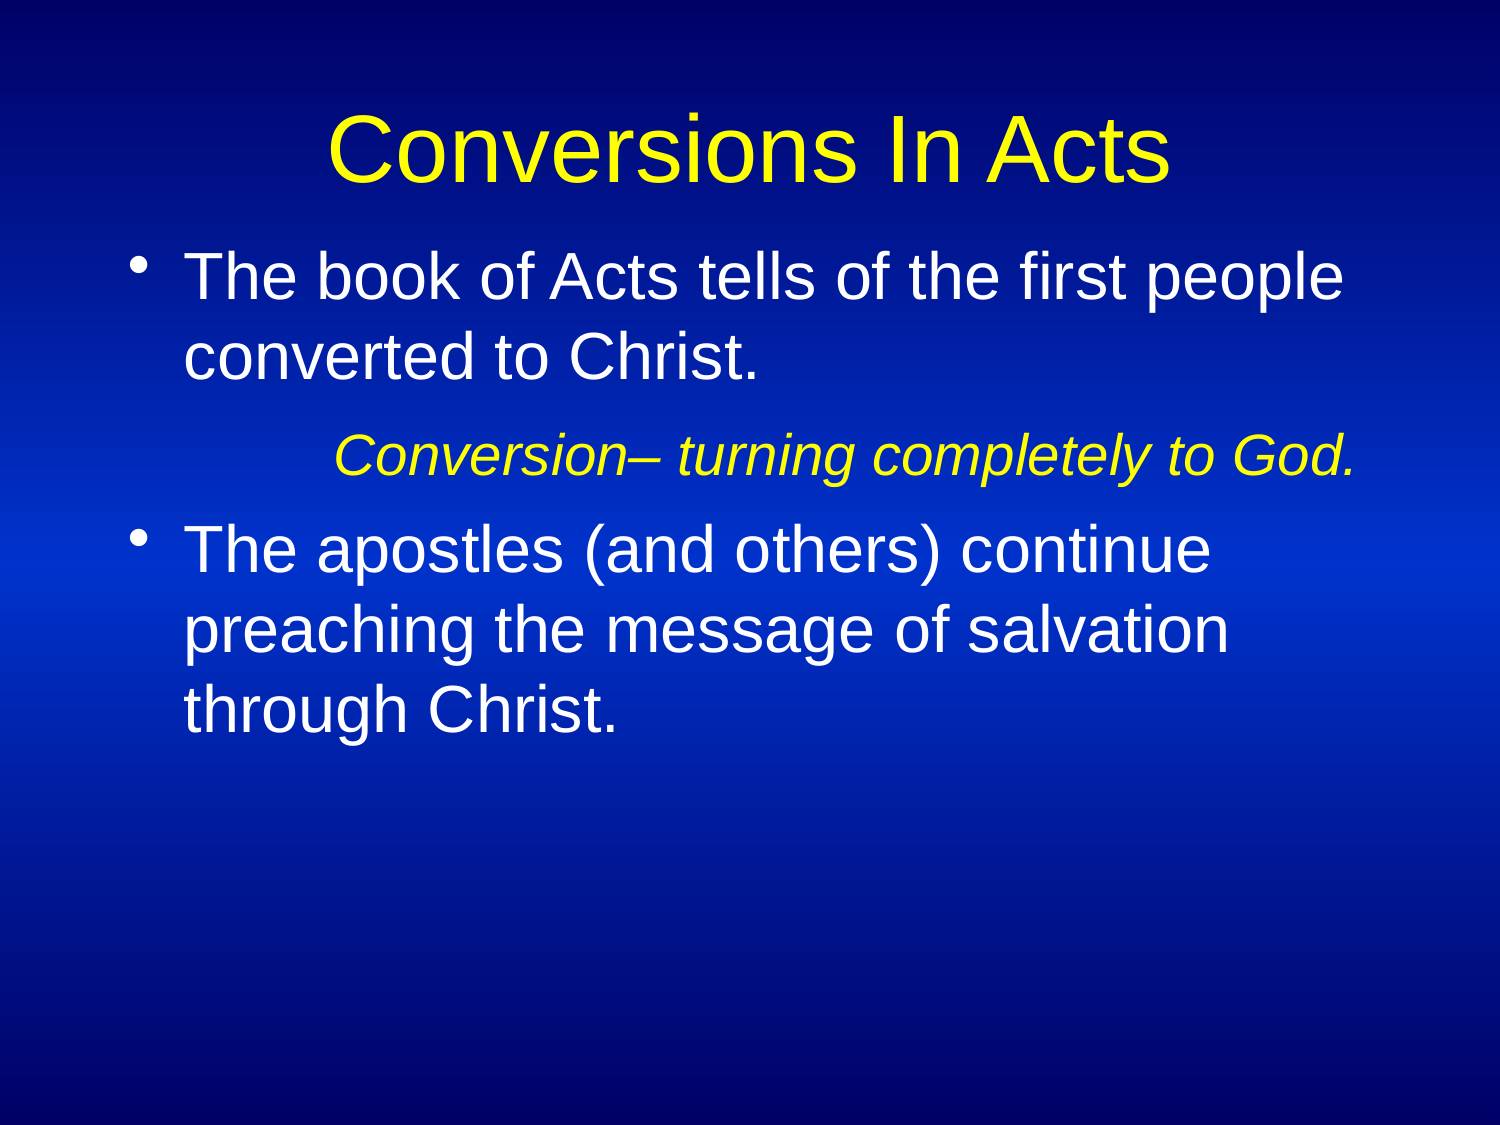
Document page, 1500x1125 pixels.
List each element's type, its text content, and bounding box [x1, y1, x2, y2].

title Conversions In Acts [37, 50, 1463, 238]
list The book of Acts tells of the first people converted to Christ. Conversion– turning completely to God. The apostles (and others) continue preaching the message of salvation through Christ. [112, 224, 1463, 1125]
